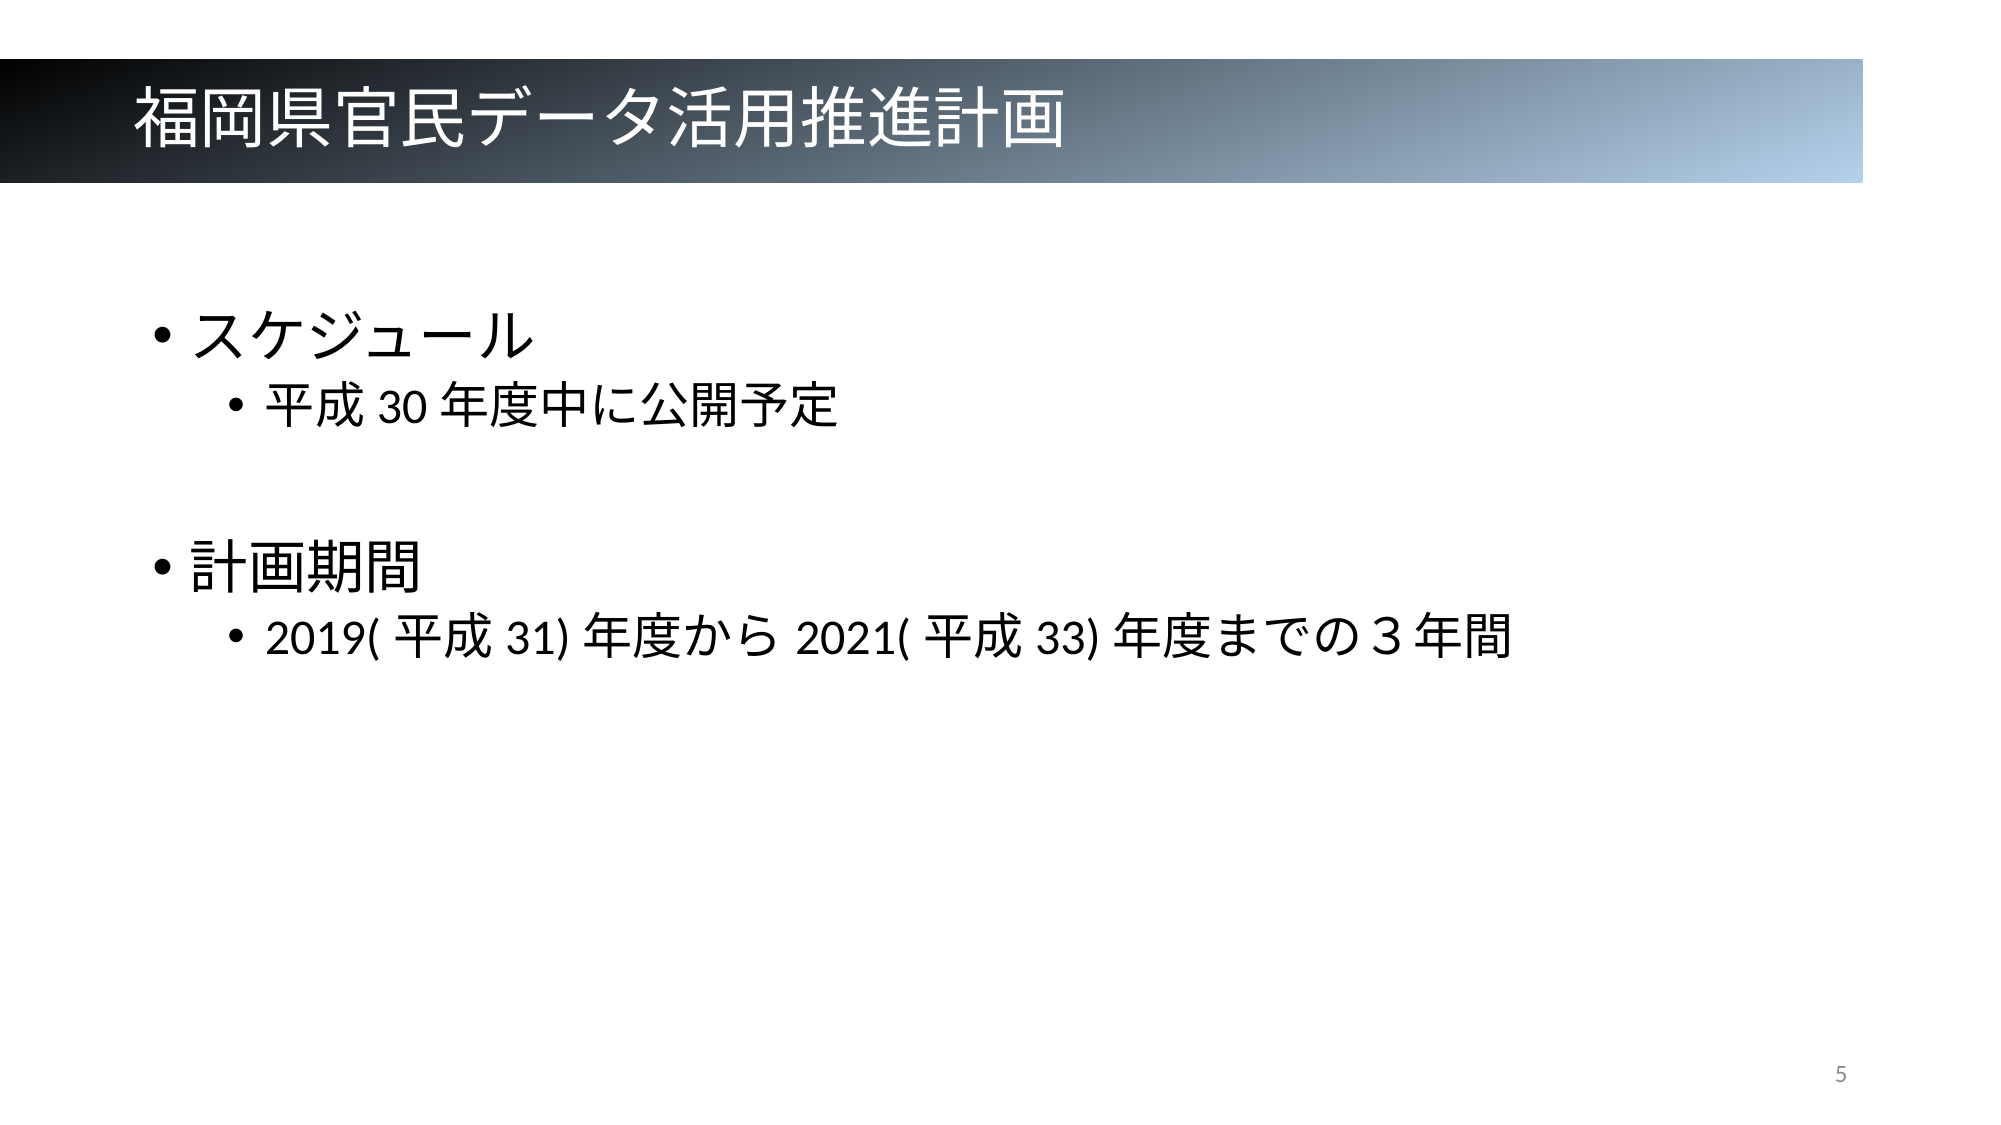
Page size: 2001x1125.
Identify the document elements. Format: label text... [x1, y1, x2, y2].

list スケジュール 平成30年度中に公開予定 計画期間 2019(平成31)年度から2021(平成33)年度までの３年間 [137, 299, 1863, 1014]
slide_number 5 [1412, 1042, 1863, 1103]
title 福岡県官民データ活用推進計画 [0, 59, 1863, 183]
